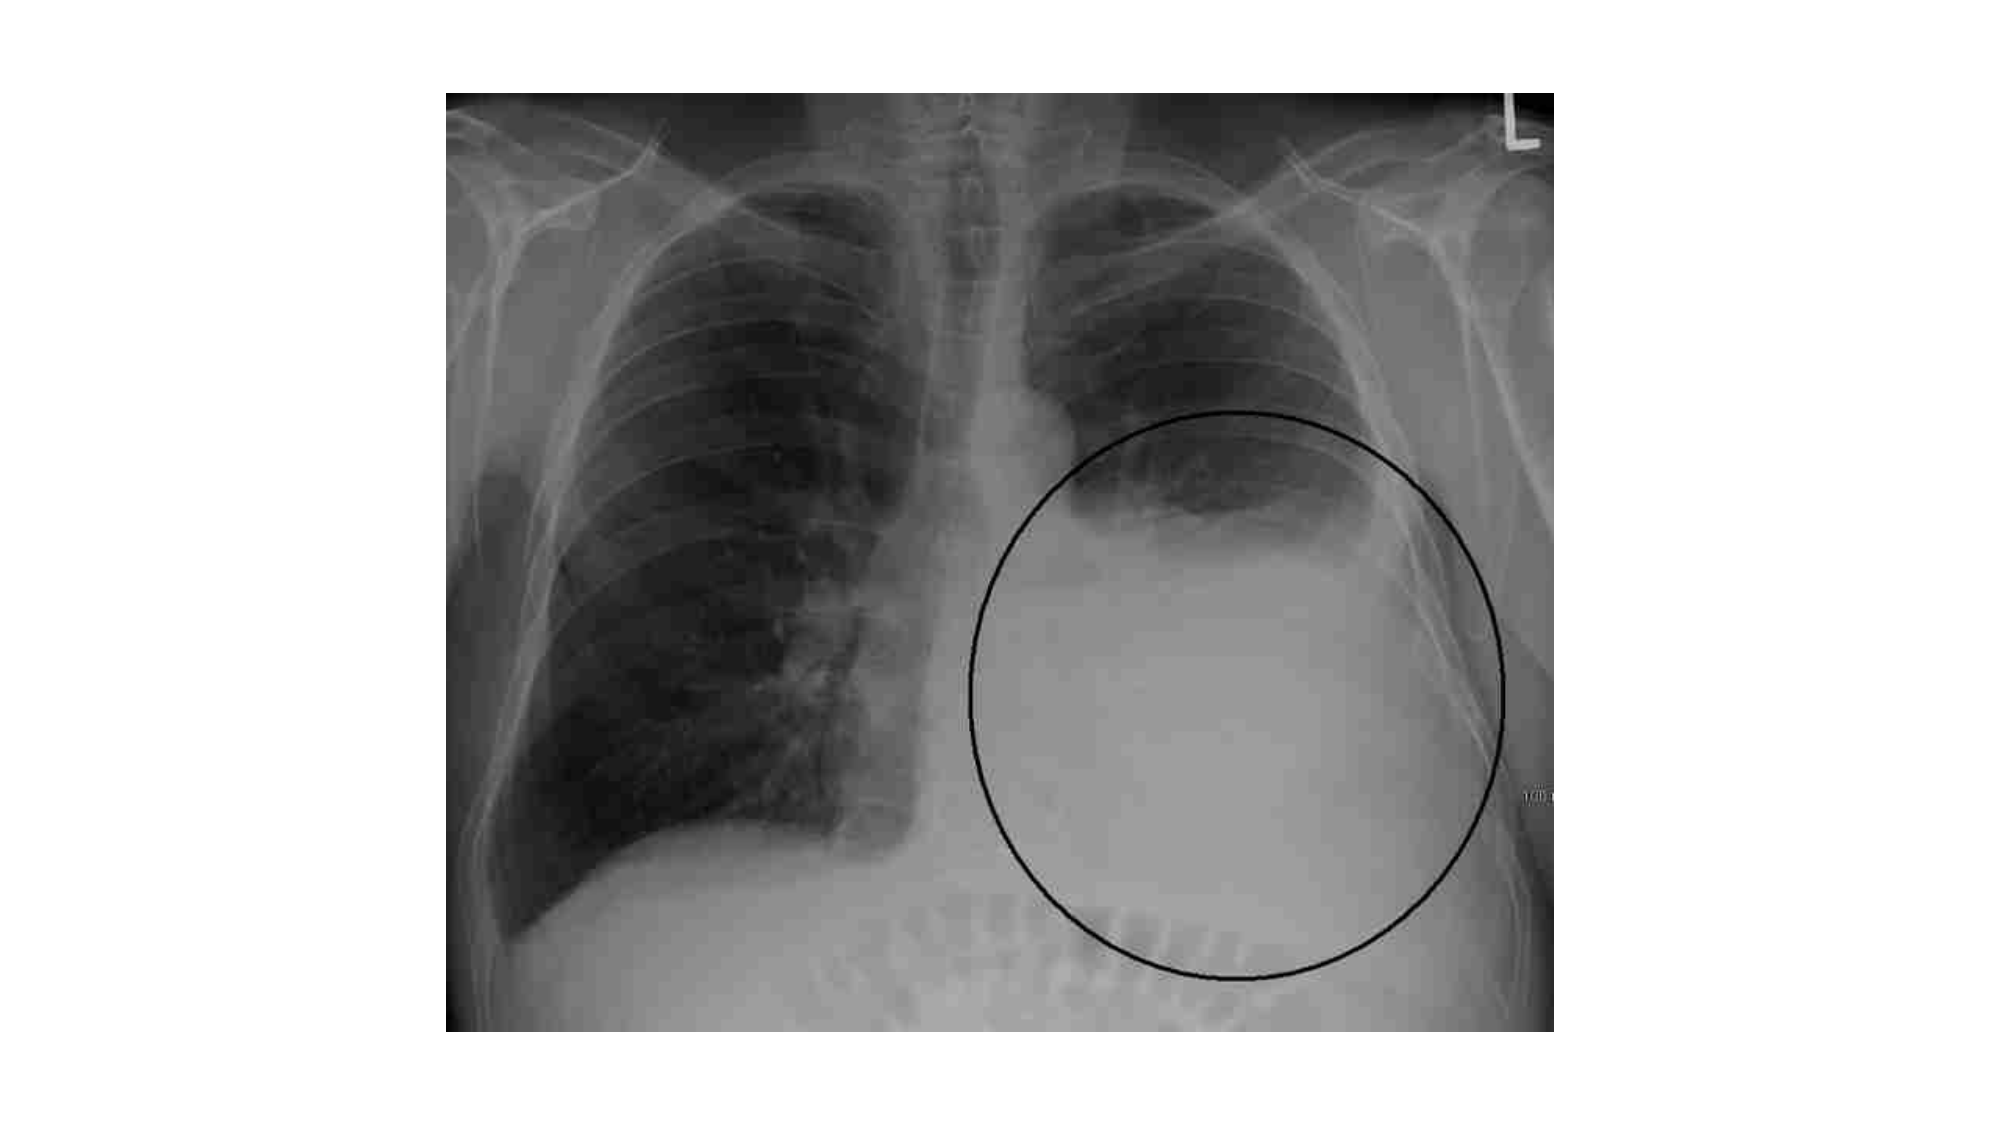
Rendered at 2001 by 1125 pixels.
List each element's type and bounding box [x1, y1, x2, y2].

picture [446, 93, 1554, 1032]
